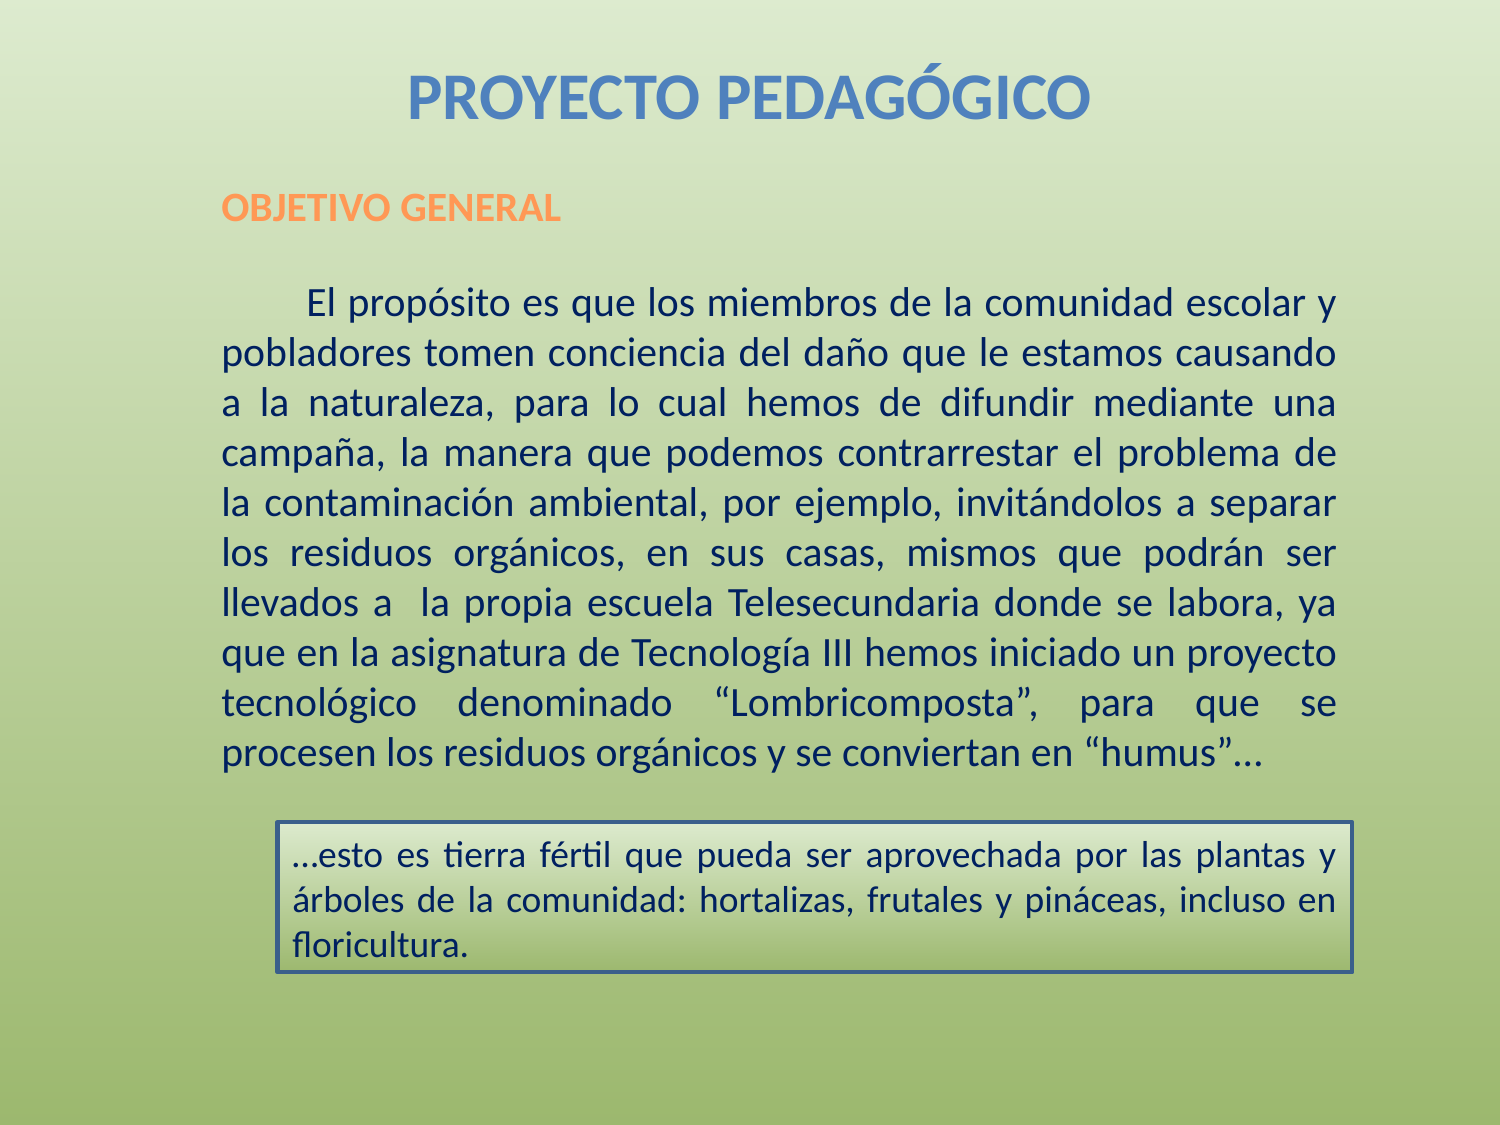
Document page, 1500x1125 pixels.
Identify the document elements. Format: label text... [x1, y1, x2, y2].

text_box PROYECTO PEDAGÓGICO [74, 45, 1425, 173]
text_box …esto es tierra fértil que pueda ser aprovechada por las plantas y árboles de la comunidad: hortalizas, frutales y pináceas, incluso en floricultura. [275, 820, 1354, 974]
text_box OBJETIVO GENERAL El propósito es que los miembros de la comunidad escolar y pobladores tomen conciencia del daño que le estamos causando a la naturaleza, para lo cual hemos de difundir mediante una campaña, la manera que podemos contrarrestar el problema de la contaminación ambiental, por ejemplo, invitándolos a separar los residuos orgánicos, en sus casas, mismos que podrán ser llevados a la propia escuela Telesecundaria donde se labora, ya que en la asignatura de Tecnología III hemos iniciado un proyecto tecnológico denominado “Lombricomposta”, para que se procesen los residuos orgánicos y se conviertan en “humus”… [206, 173, 1353, 783]
